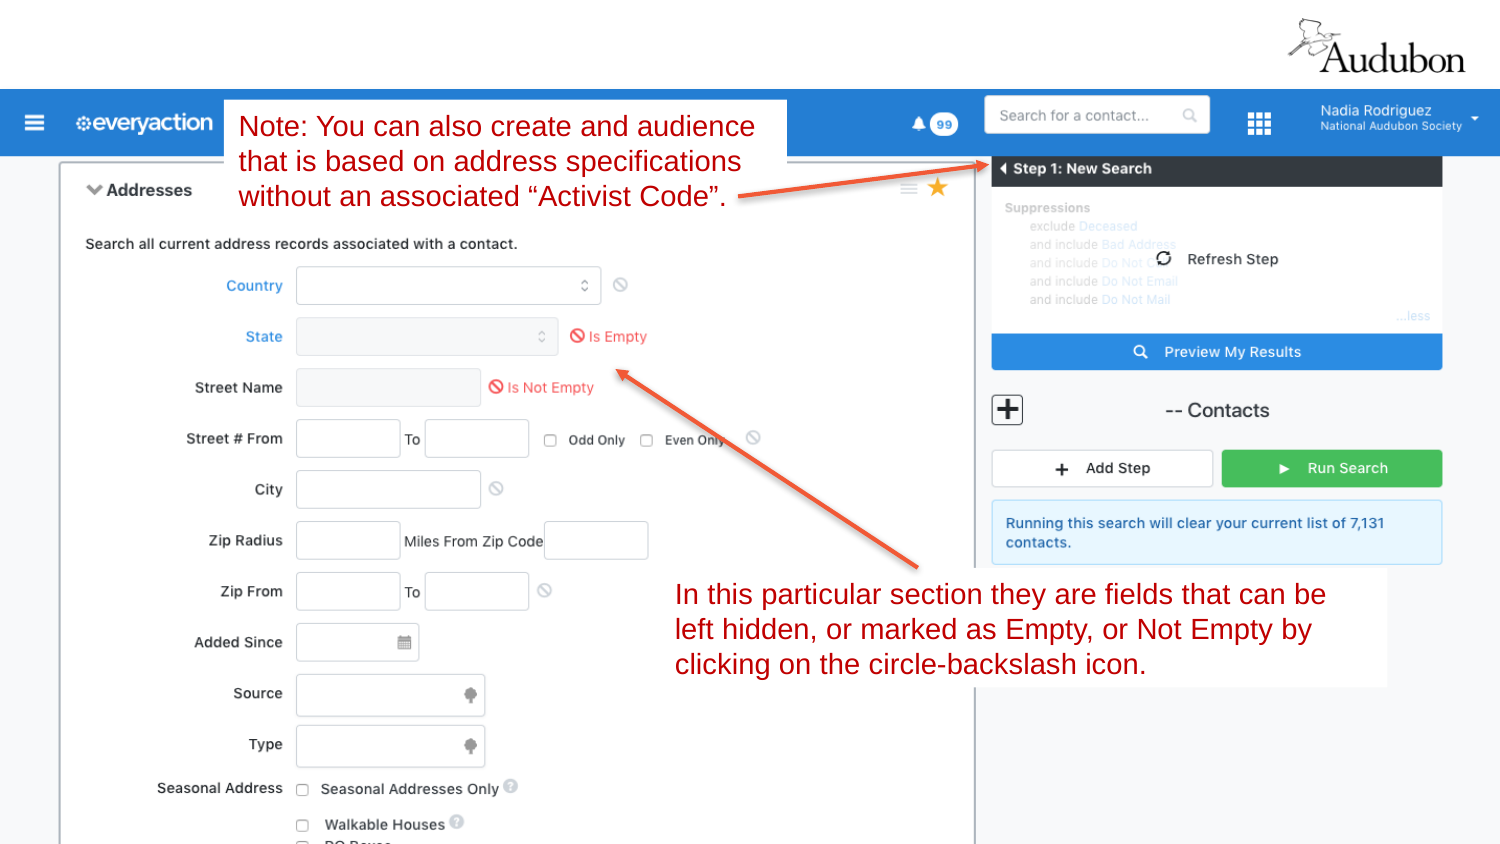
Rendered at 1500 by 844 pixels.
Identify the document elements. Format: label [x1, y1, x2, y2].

text_box [737, 164, 990, 197]
text_box [615, 368, 918, 569]
picture [1287, 18, 1466, 73]
picture [0, 88, 1500, 844]
